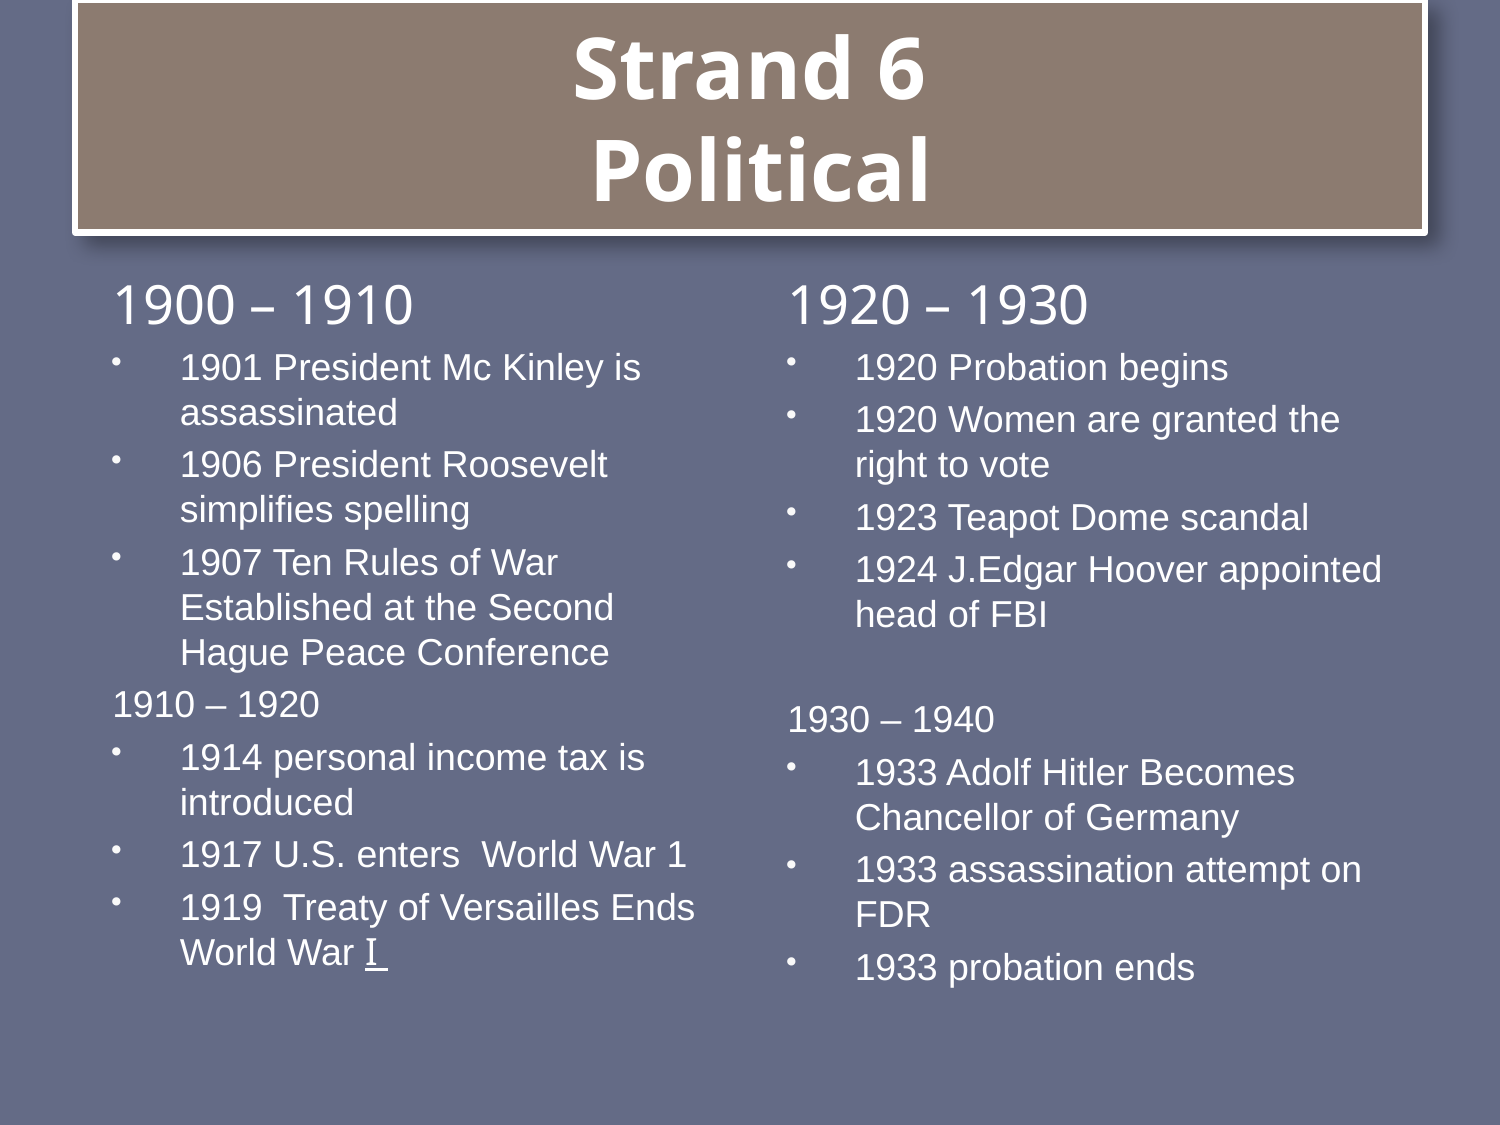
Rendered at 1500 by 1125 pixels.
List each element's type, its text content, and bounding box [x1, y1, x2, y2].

list 1900 – 1910 1901 President Mc Kinley is assassinated 1906 President Roosevelt simplifies spelling 1907 Ten Rules of War Established at the Second Hague Peace Conference 1910 – 1920 1914 personal income tax is introduced 1917 U.S. enters World War 1 1919 Treaty of Versailles Ends World War I [75, 262, 738, 1005]
list 1920 – 1930 1920 Probation begins 1920 Women are granted the right to vote 1923 Teapot Dome scandal 1924 J.Edgar Hoover appointed head of FBI 1930 – 1940 1933 Adolf Hitler Becomes Chancellor of Germany 1933 assassination attempt on FDR 1933 probation ends [750, 262, 1413, 1005]
title Strand 6 Political [72, 0, 1428, 236]
